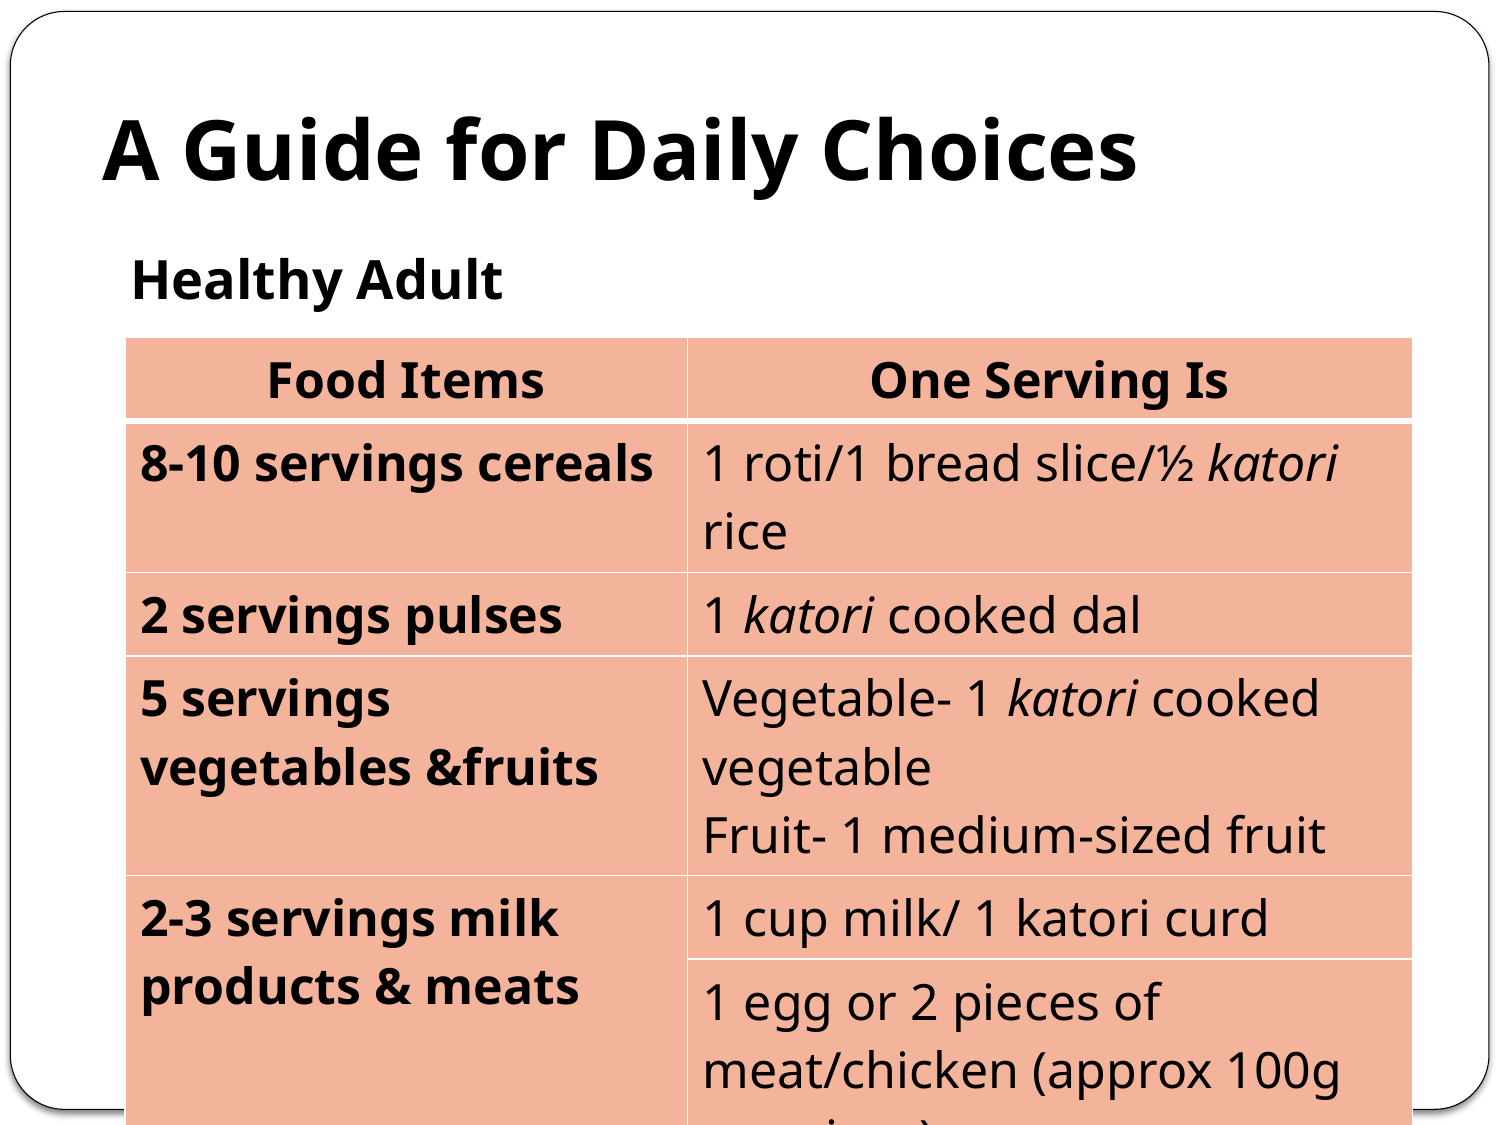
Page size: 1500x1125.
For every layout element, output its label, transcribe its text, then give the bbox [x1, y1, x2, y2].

table_cell 2-3 servings milk products & meats [126, 876, 687, 1125]
table_cell 1 katori cooked dal [688, 573, 1412, 655]
table_cell 2 servings pulses [126, 573, 687, 655]
table_cell Vegetable- 1 katori cooked vegetable Fruit- 1 medium-sized fruit [688, 657, 1412, 875]
list Healthy Adult [87, 237, 1426, 988]
table_header One Serving Is [688, 338, 1412, 418]
table_cell 8-10 servings cereals [126, 424, 687, 572]
table_cell 1 egg or 2 pieces of meat/chicken (approx 100g per piece) [688, 960, 1412, 1125]
table_cell 1 roti/1 bread slice/½ katori rice [688, 424, 1412, 572]
table_header Food Items [126, 338, 687, 418]
table_cell 5 servings vegetables &fruits [126, 657, 687, 875]
title A Guide for Daily Choices [87, 44, 1426, 213]
table_cell 1 cup milk/ 1 katori curd [688, 876, 1412, 958]
